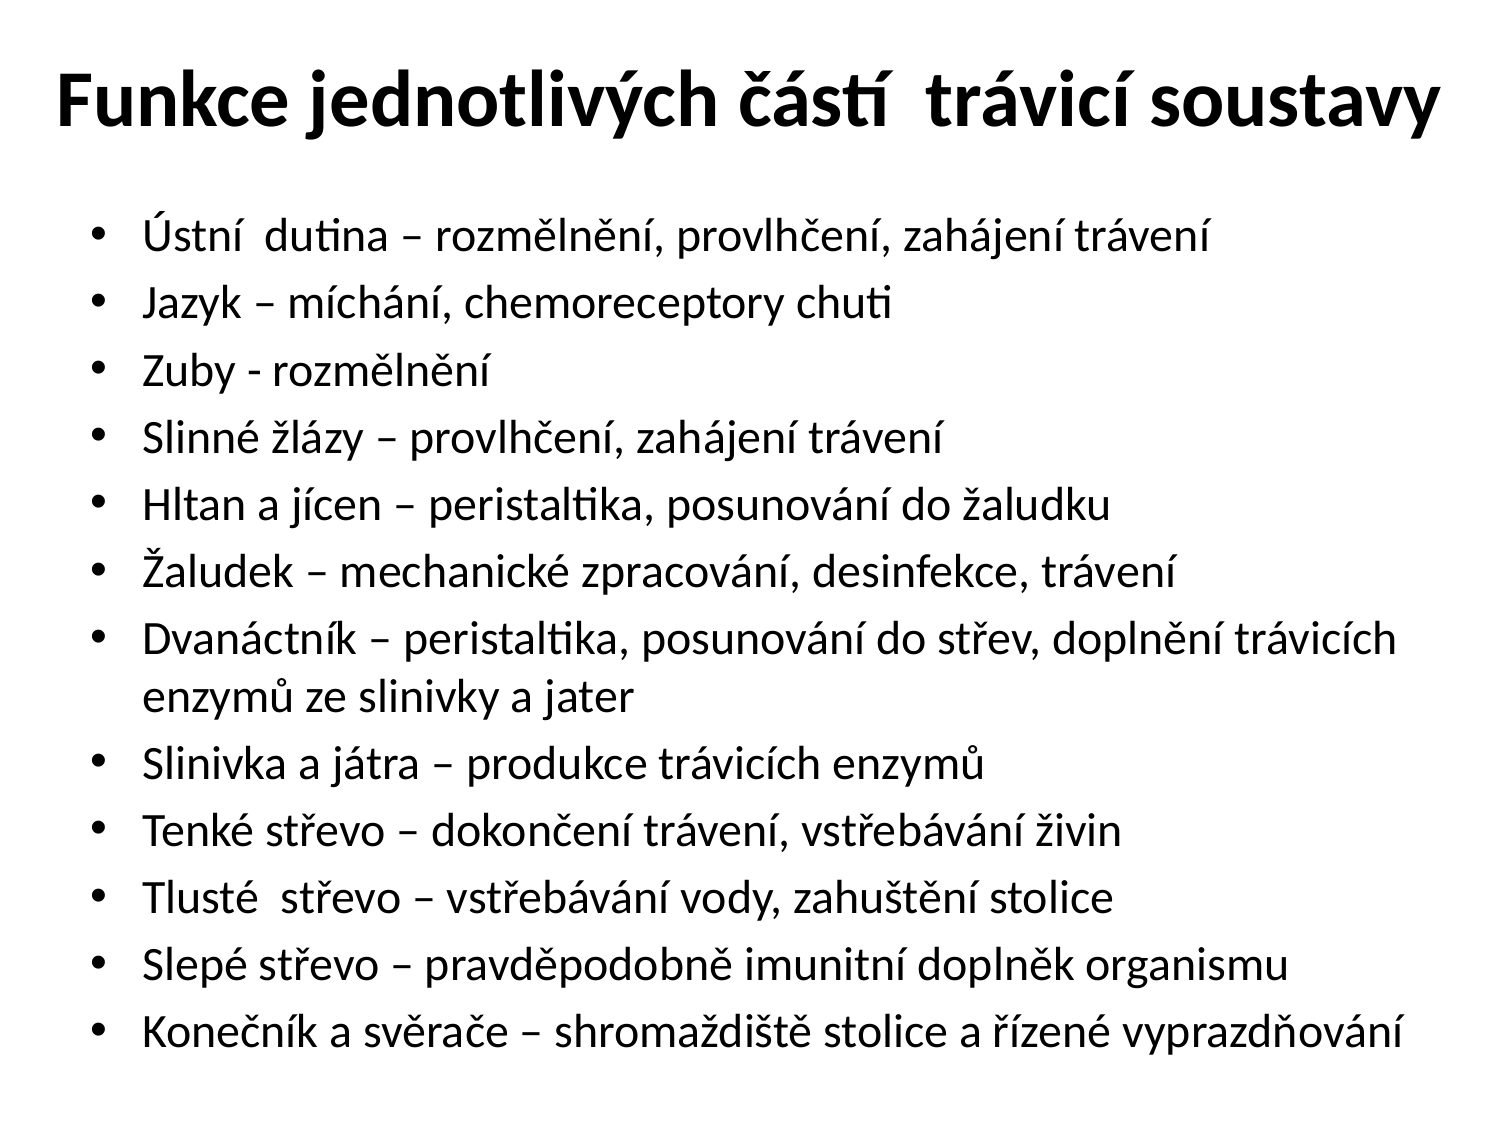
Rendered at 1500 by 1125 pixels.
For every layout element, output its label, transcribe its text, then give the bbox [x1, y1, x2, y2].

title Funkce jednotlivých částí trávicí soustavy [0, 0, 1500, 188]
list Ústní dutina – rozmělnění, provlhčení, zahájení trávení Jazyk – míchání, chemoreceptory chuti Zuby - rozmělnění Slinné žlázy – provlhčení, zahájení trávení Hltan a jícen – peristaltika, posunování do žaludku Žaludek – mechanické zpracování, desinfekce, trávení Dvanáctník – peristaltika, posunování do střev, doplnění trávicích enzymů ze slinivky a jater Slinivka a játra – produkce trávicích enzymů Tenké střevo – dokončení trávení, vstřebávání živin Tlusté střevo – vstřebávání vody, zahuštění stolice Slepé střevo – pravděpodobně imunitní doplněk organismu Konečník a svěrače – shromaždiště stolice a řízené vyprazdňování [75, 196, 1425, 1083]
